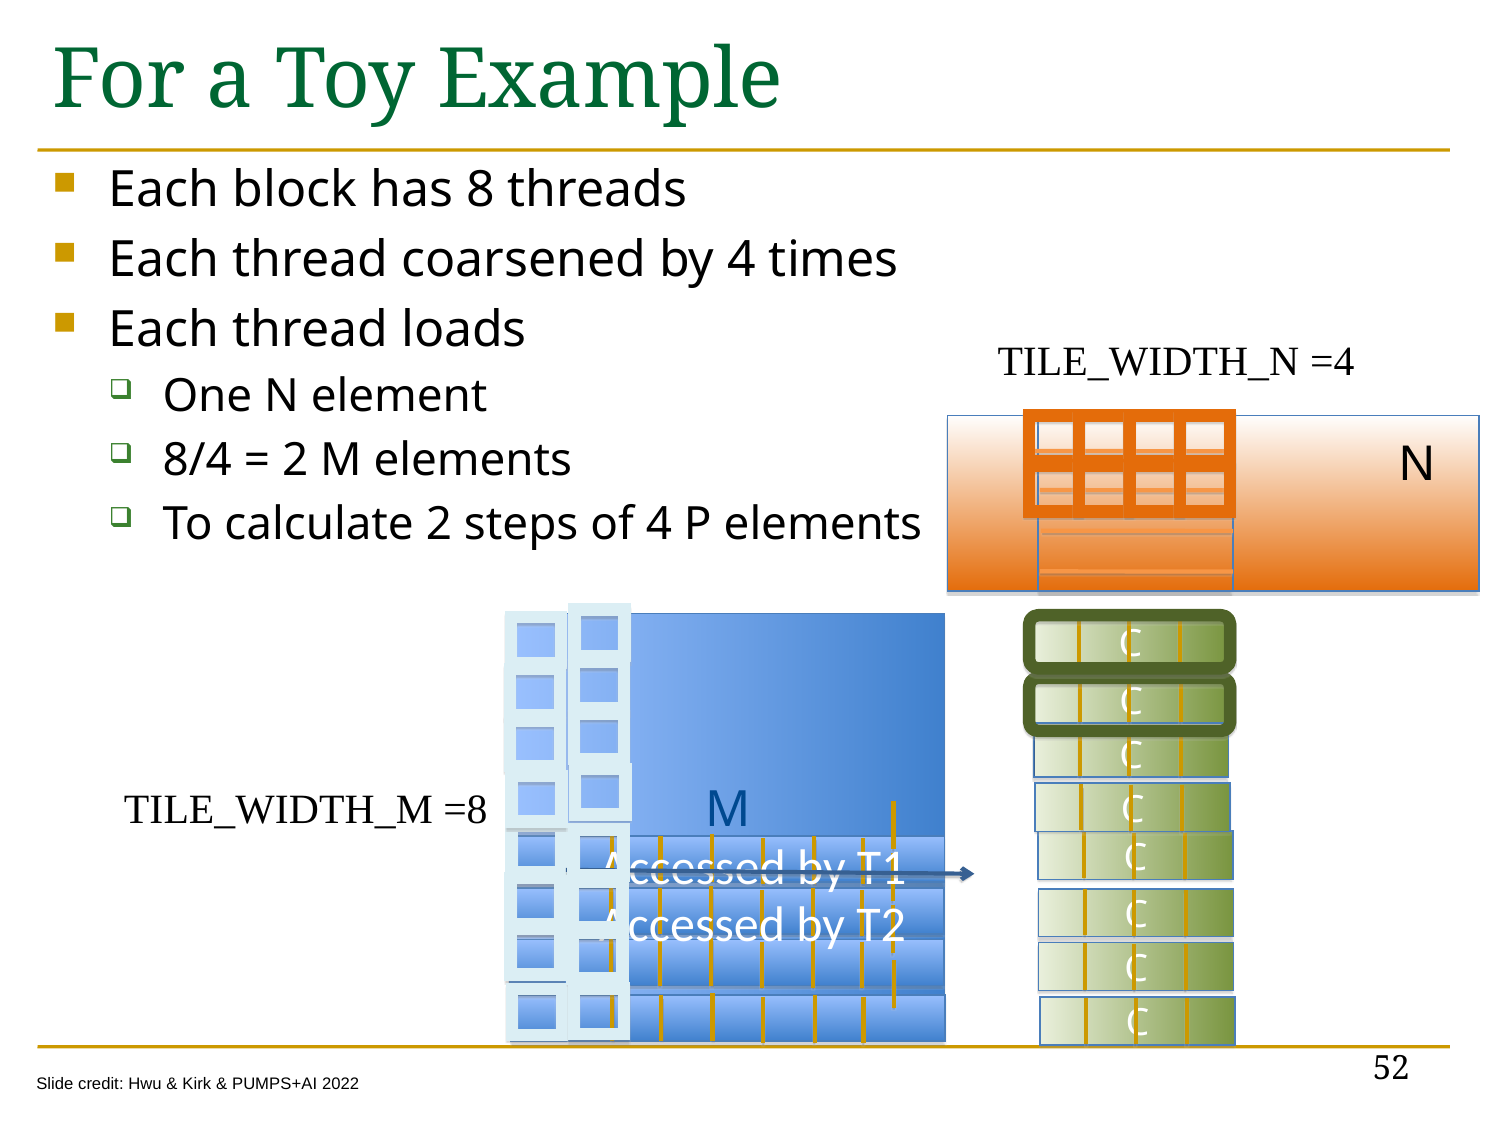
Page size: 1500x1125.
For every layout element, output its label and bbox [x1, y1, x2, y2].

text_box [109, 774, 503, 839]
text_box [1039, 996, 1236, 1045]
text_box [1029, 615, 1231, 669]
text_box [1029, 675, 1231, 731]
text_box [982, 326, 1370, 392]
text_box [1033, 733, 1229, 778]
slide_number [1074, 1023, 1426, 1100]
text_box [947, 415, 1480, 592]
text_box [1034, 783, 1234, 880]
text_box [1038, 942, 1234, 991]
text_box [510, 988, 946, 1041]
text_box [1038, 888, 1234, 937]
text_box [509, 609, 975, 986]
text_box [21, 1066, 375, 1101]
title [37, 0, 1451, 150]
list [37, 150, 1451, 1048]
